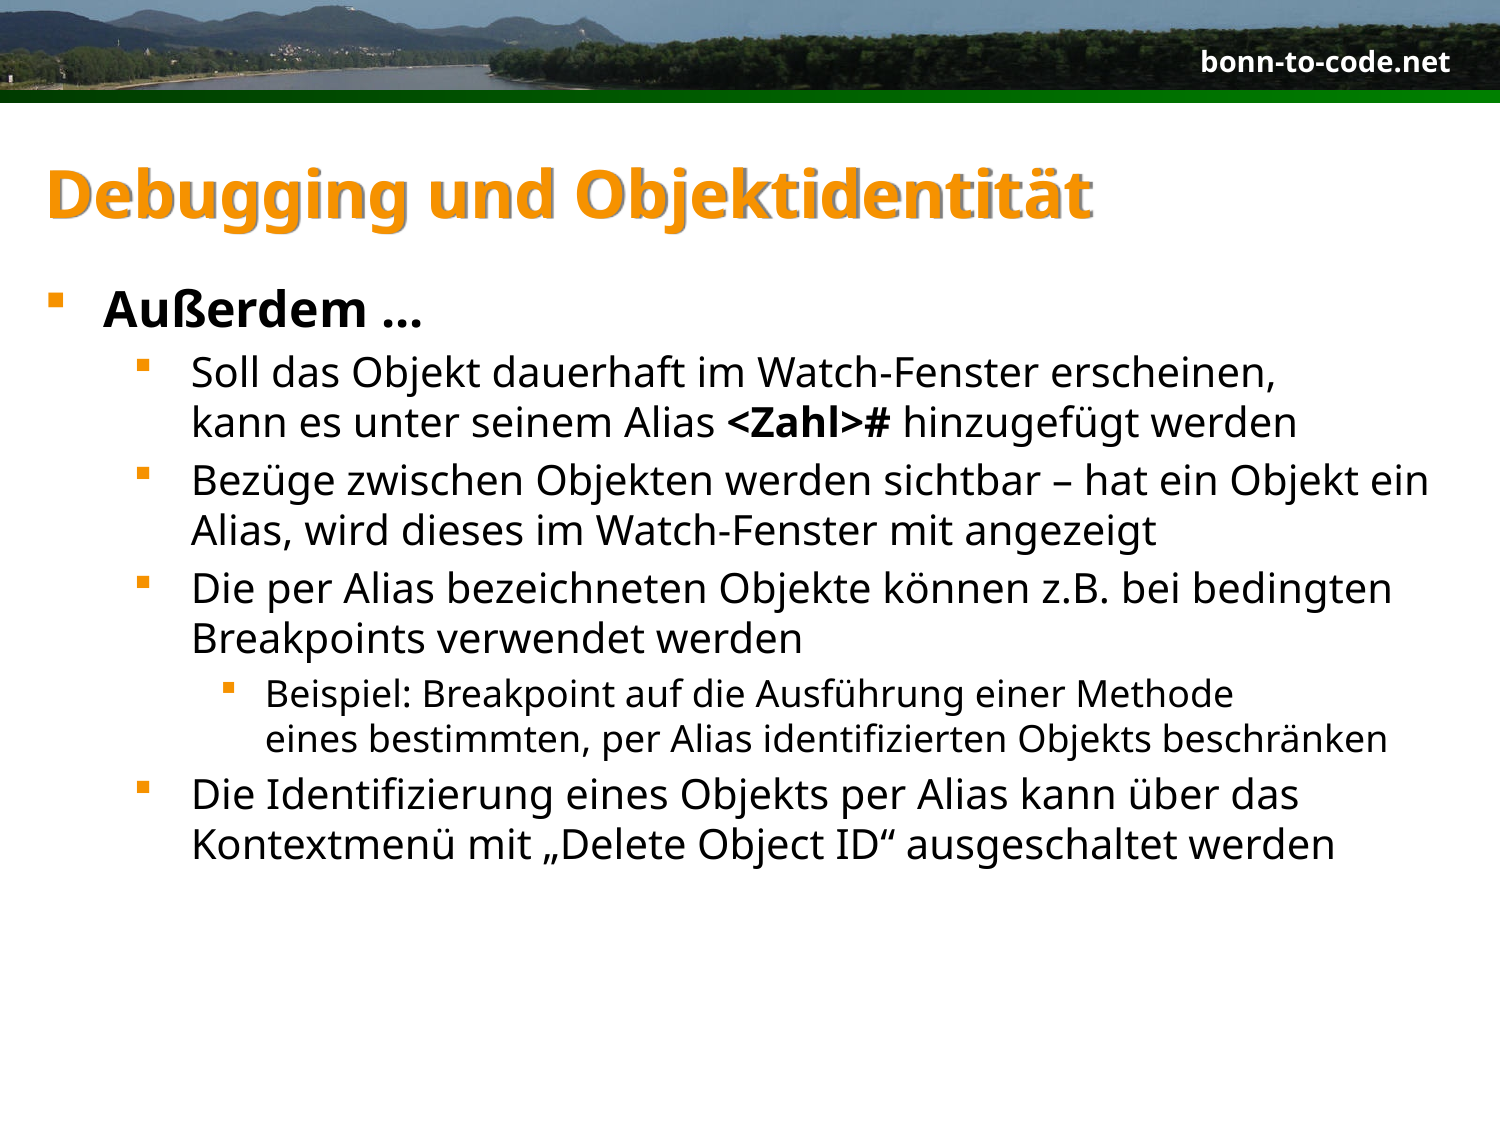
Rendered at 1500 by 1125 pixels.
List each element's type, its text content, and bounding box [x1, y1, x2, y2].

list Außerdem ... Soll das Objekt dauerhaft im Watch-Fenster erscheinen, kann es unter seinem Alias <Zahl># hinzugefügt werden Bezüge zwischen Objekten werden sichtbar – hat ein Objekt ein Alias, wird dieses im Watch-Fenster mit angezeigt Die per Alias bezeichneten Objekte können z.B. bei bedingten Breakpoints verwendet werden Beispiel: Breakpoint auf die Ausführung einer Methode eines bestimmten, per Alias identifizierten Objekts beschränken Die Identifizierung eines Objekts per Alias kann über das Kontextmenü mit „Delete Object ID“ ausgeschaltet werden [29, 269, 1471, 1125]
title Debugging und Objektidentität [29, 113, 1471, 269]
picture [0, 0, 1500, 90]
